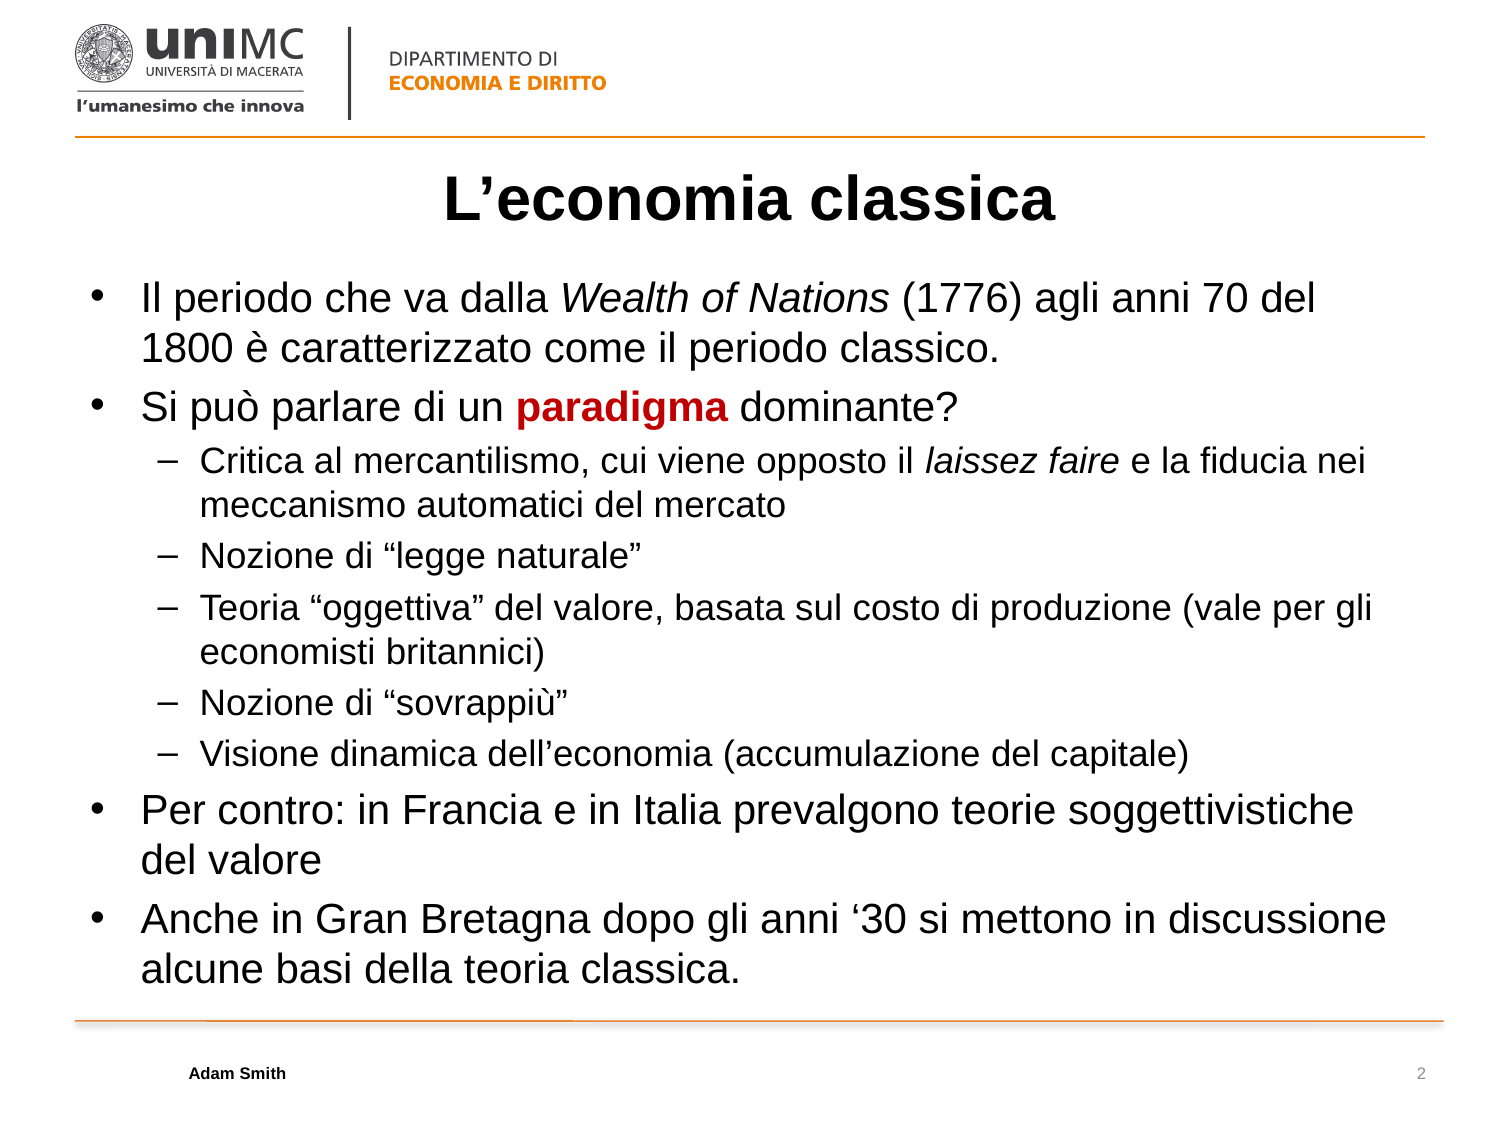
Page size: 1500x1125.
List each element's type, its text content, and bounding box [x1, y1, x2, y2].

list Il periodo che va dalla Wealth of Nations (1776) agli anni 70 del 1800 è caratterizzato come il periodo classico. Si può parlare di un paradigma dominante? Critica al mercantilismo, cui viene opposto il laissez faire e la fiducia nei meccanismo automatici del mercato Nozione di “legge naturale” Teoria “oggettiva” del valore, basata sul costo di produzione (vale per gli economisti britannici) Nozione di “sovrappiù” Visione dinamica dell’economia (accumulazione del capitale) Per contro: in Francia e in Italia prevalgono teorie soggettivistiche del valore Anche in Gran Bretagna dopo gli anni ‘30 si mettono in discussione alcune basi della teoria classica. [75, 262, 1425, 1005]
footer Adam Smith [0, 1042, 475, 1103]
picture [75, 24, 1425, 138]
title L’economia classica [75, 149, 1425, 241]
slide_number 2 [1091, 1042, 1442, 1103]
